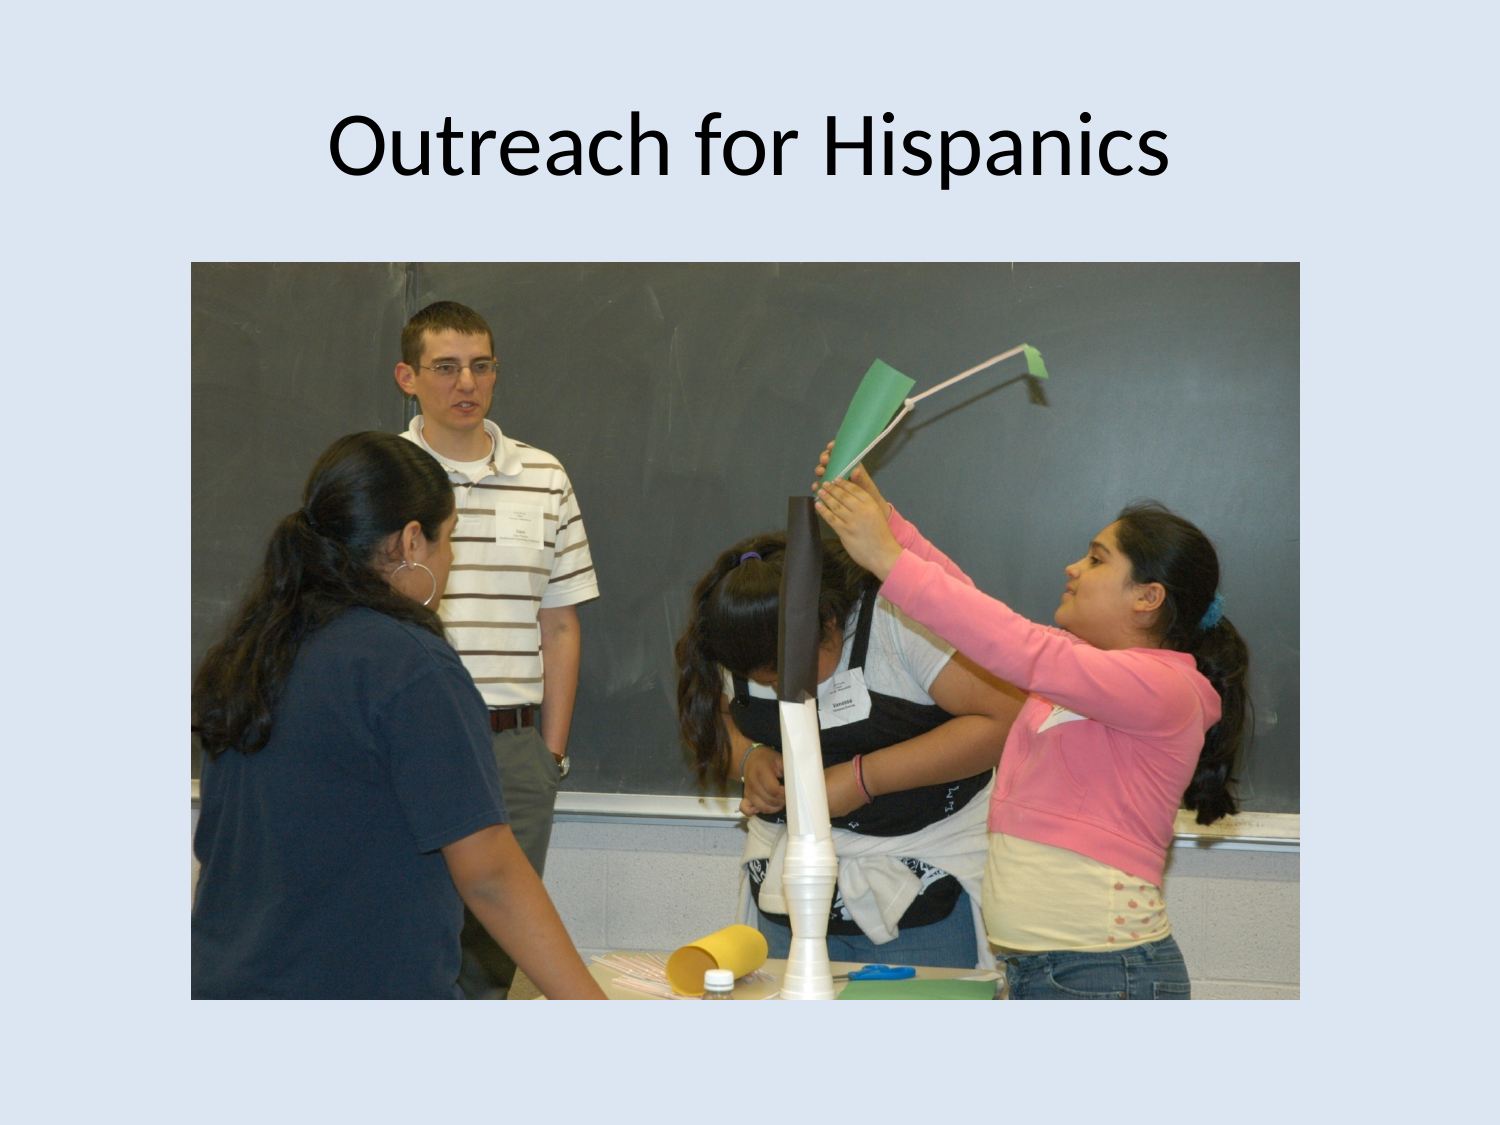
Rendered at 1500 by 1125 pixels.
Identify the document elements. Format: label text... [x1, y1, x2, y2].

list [191, 262, 1301, 1000]
title Outreach for Hispanics [75, 45, 1425, 233]
